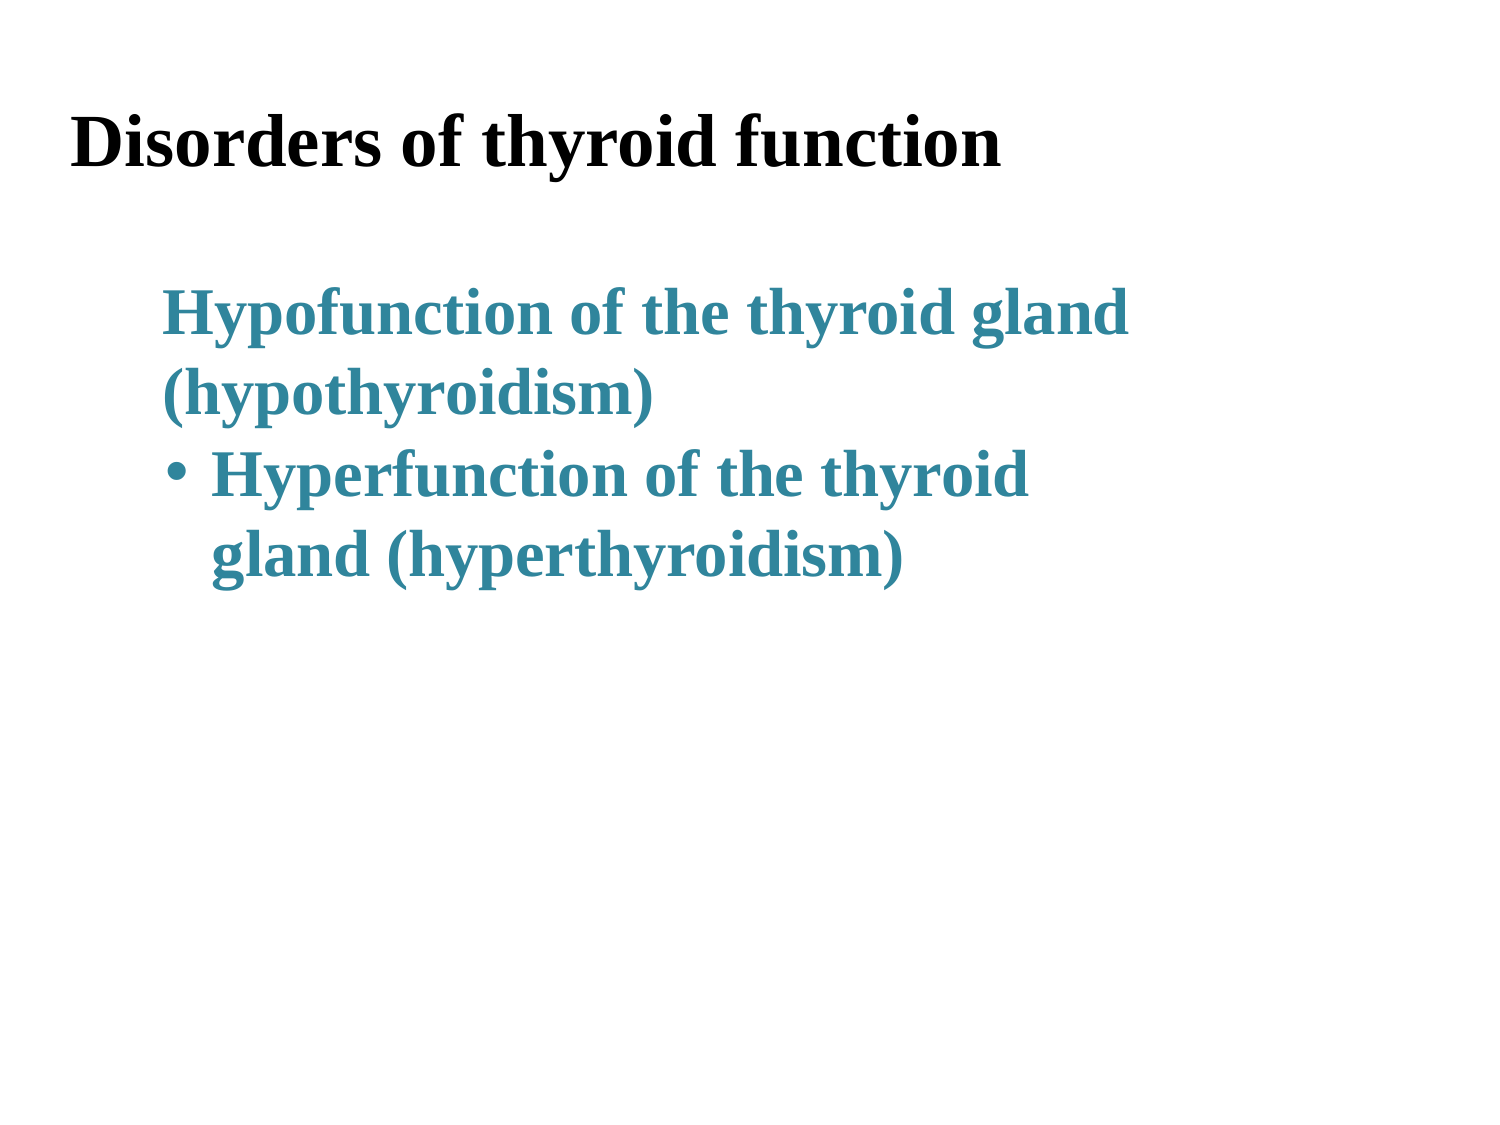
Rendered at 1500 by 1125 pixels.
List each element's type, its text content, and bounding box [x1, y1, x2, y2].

text_box Hypofunction of the thyroid gland (hypothyroidism) Hyperfunction of the thyroid gland (hyperthyroidism) [162, 265, 1189, 590]
title Disorders of thyroid function [70, 89, 1405, 280]
